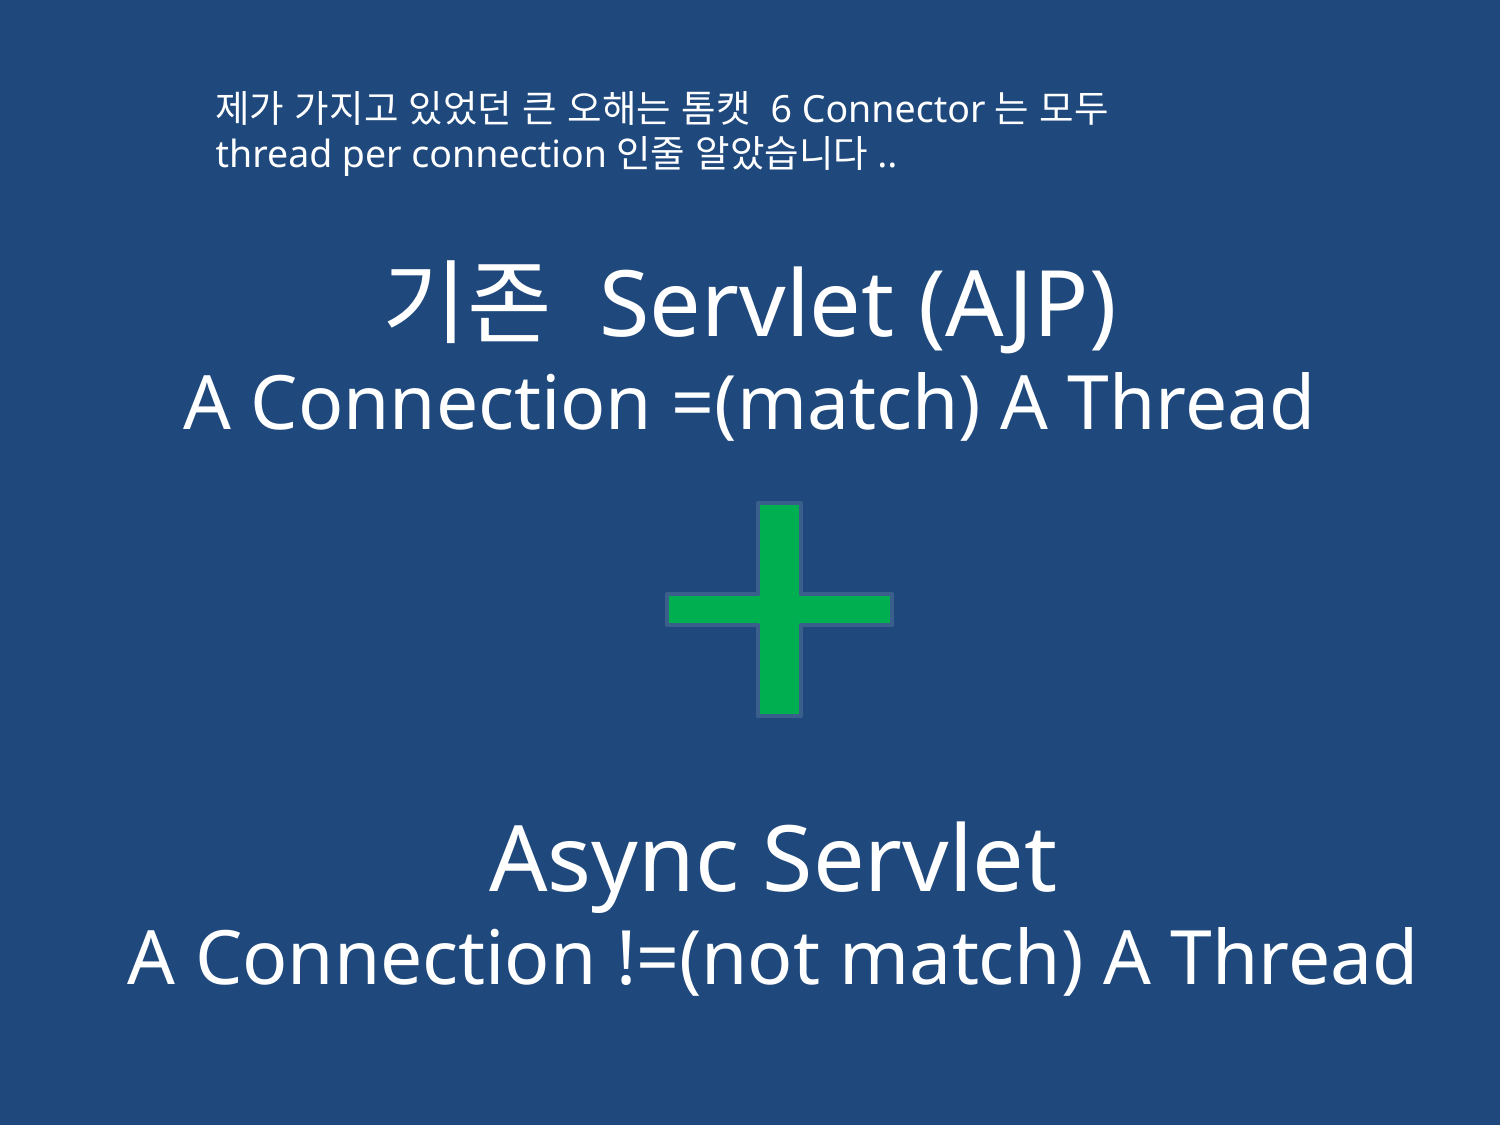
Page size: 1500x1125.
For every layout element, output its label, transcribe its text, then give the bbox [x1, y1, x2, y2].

text_box Async Servlet A Connection !=(not match) A Thread [88, 705, 1459, 1094]
text_box 제가 가지고 있었던 큰 오해는 톰캣 6 Connector는 모두 thread per connection인줄 알았습니다.. [200, 78, 1135, 183]
text_box [665, 501, 894, 718]
title 기존 Servlet (AJP) A Connection =(match) A Thread [64, 150, 1436, 539]
